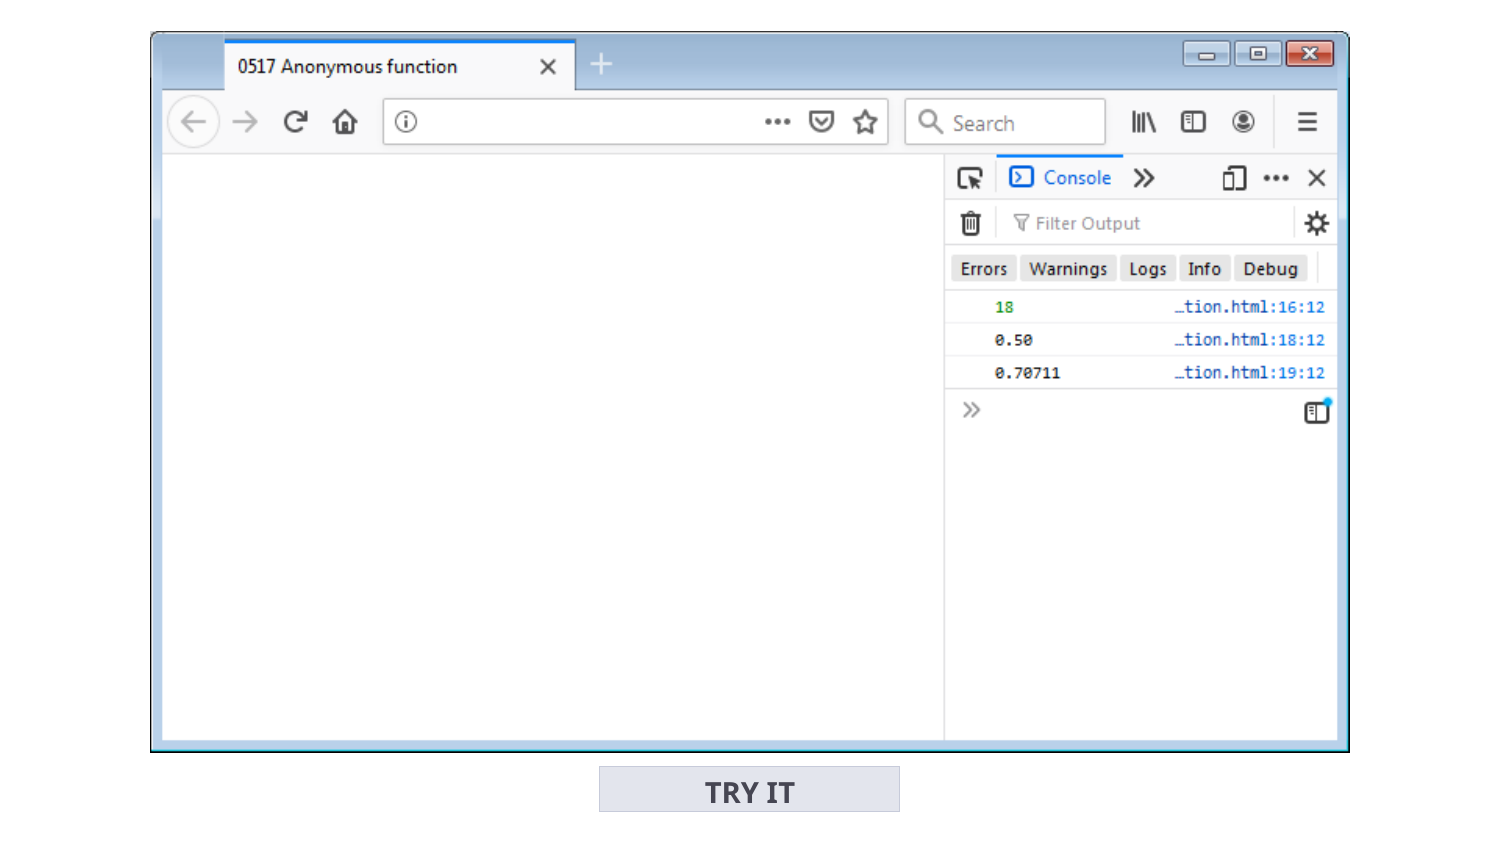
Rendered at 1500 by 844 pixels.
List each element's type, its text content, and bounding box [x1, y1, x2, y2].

text_box TRY IT [599, 766, 900, 812]
picture [149, 31, 1351, 753]
